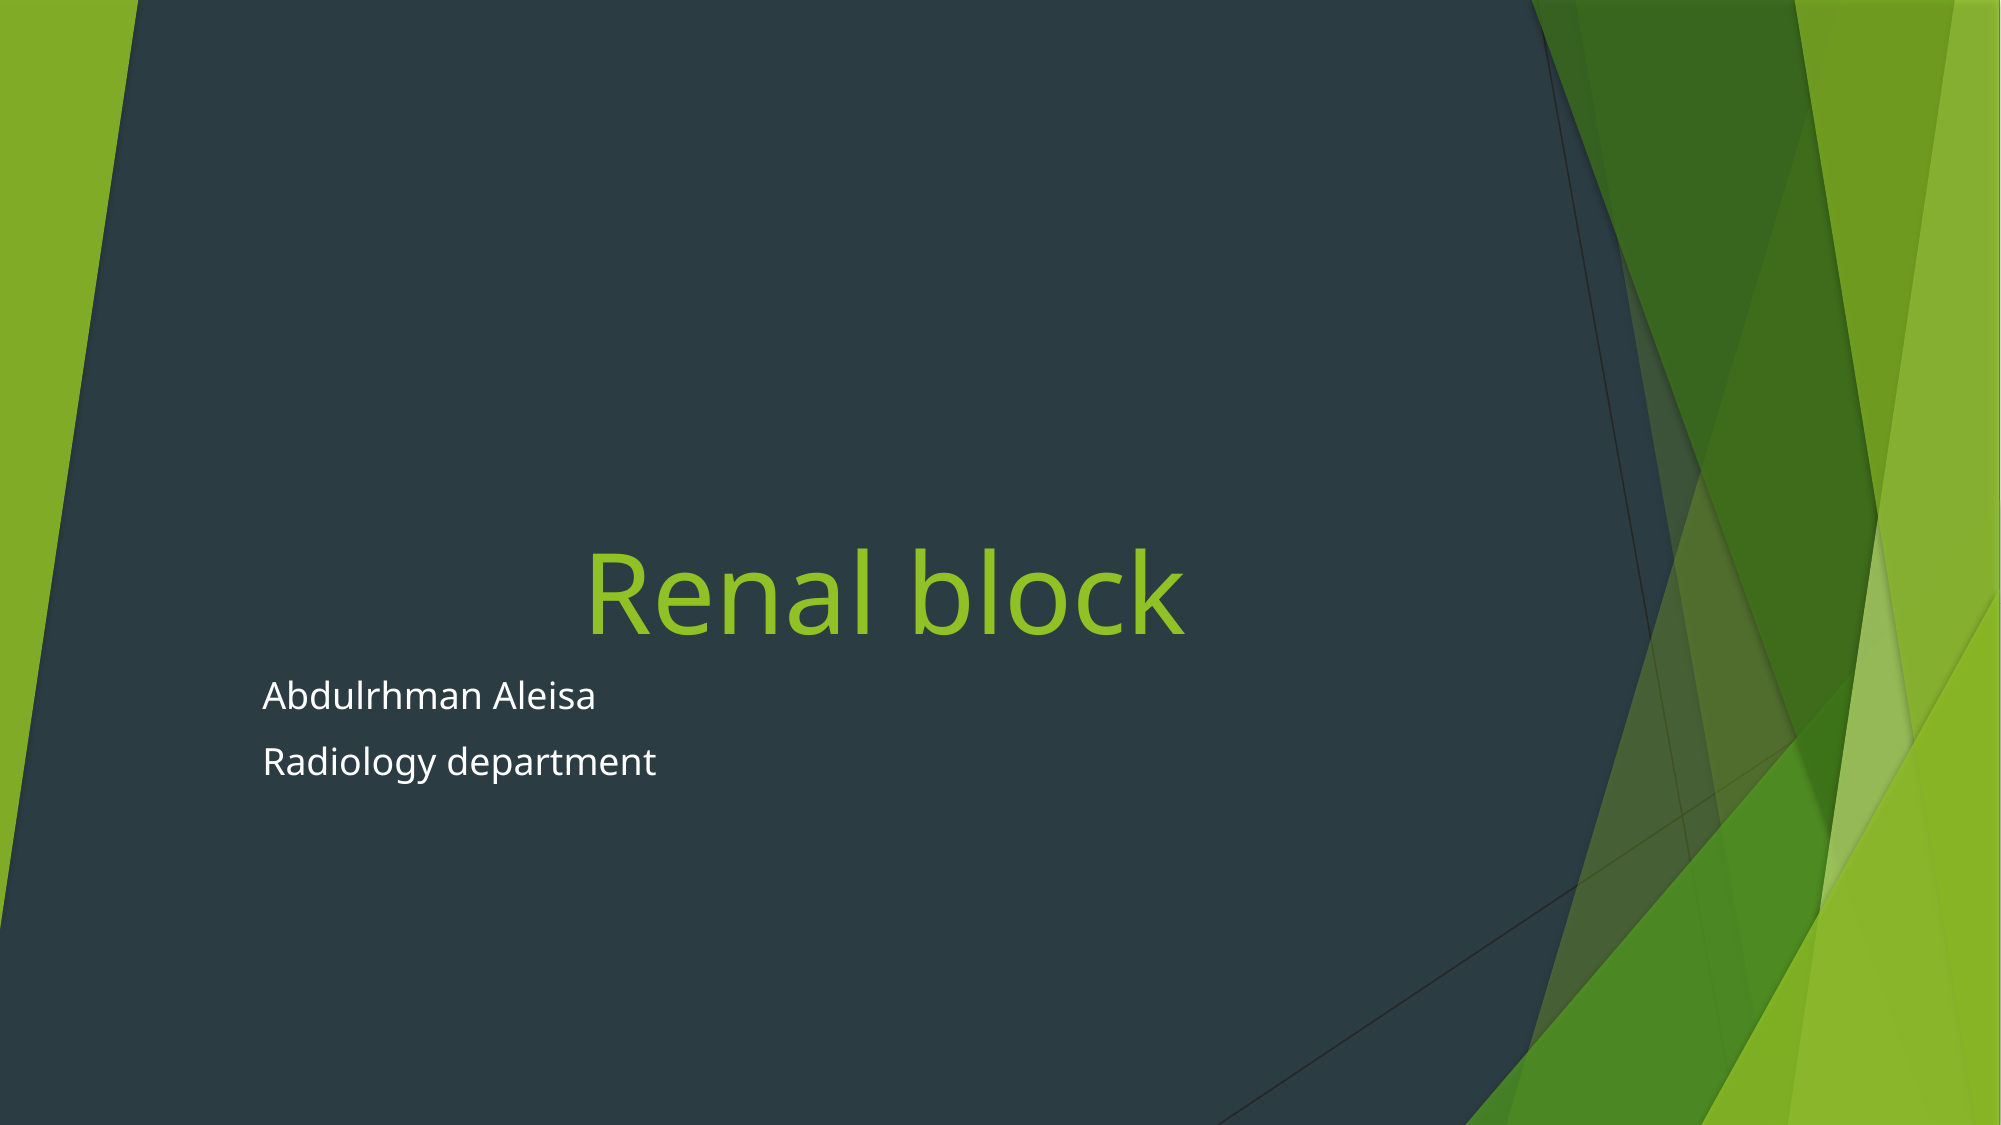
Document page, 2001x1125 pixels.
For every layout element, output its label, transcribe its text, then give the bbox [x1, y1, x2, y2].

title Renal block [247, 394, 1522, 664]
subtitle Abdulrhman Aleisa Radiology department [247, 664, 1522, 845]
